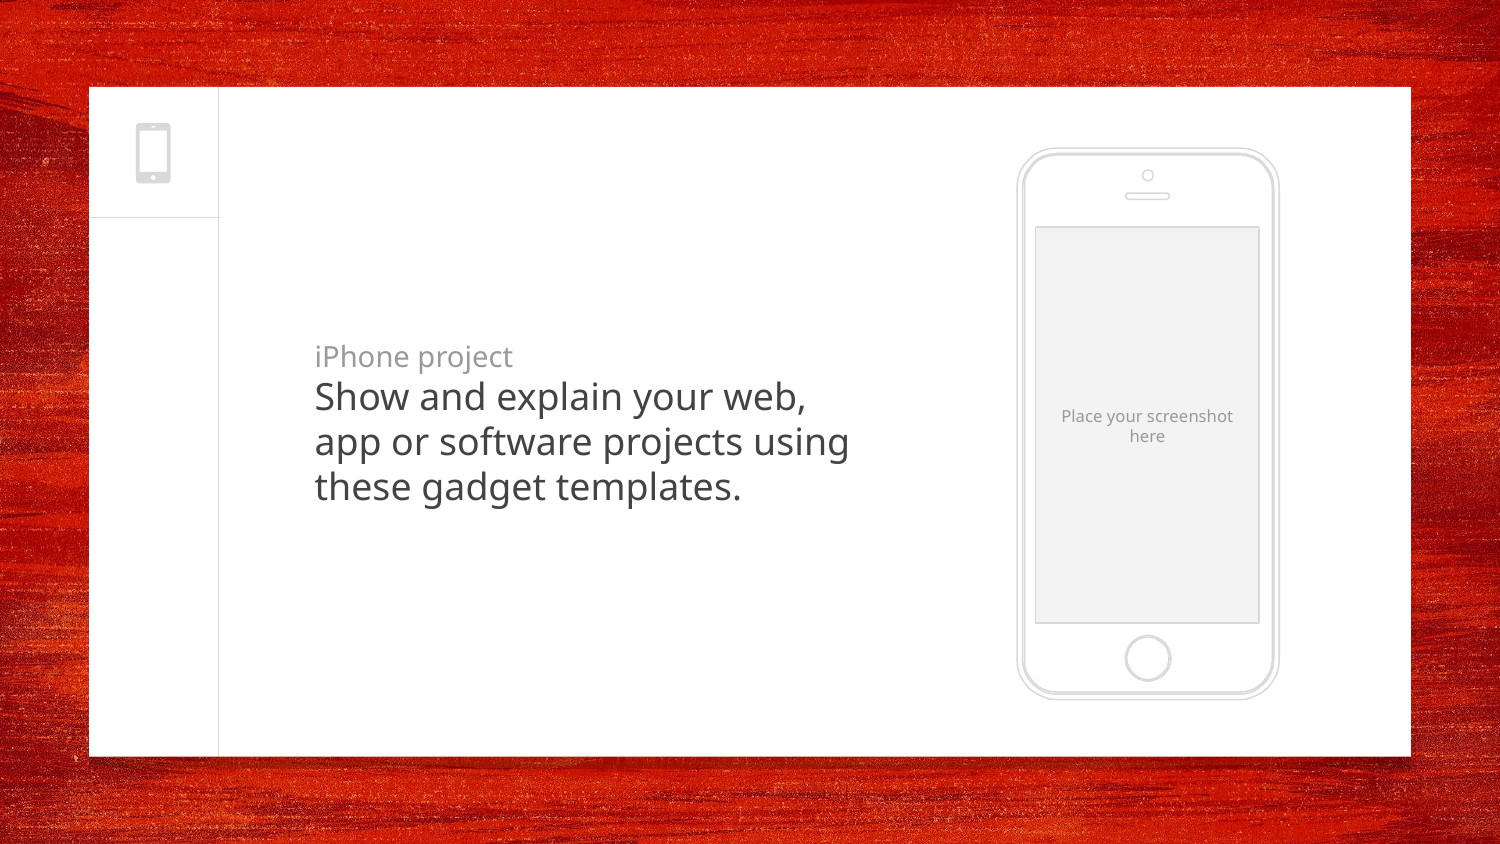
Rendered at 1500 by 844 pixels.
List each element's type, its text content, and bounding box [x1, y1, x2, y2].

list iPhone project Show and explain your web, app or software projects using these gadget templates. [299, 88, 896, 758]
text_box [135, 123, 171, 184]
text_box Place your screenshot here [1035, 227, 1260, 624]
picture [0, 0, 1500, 844]
text_box [1017, 148, 1280, 700]
